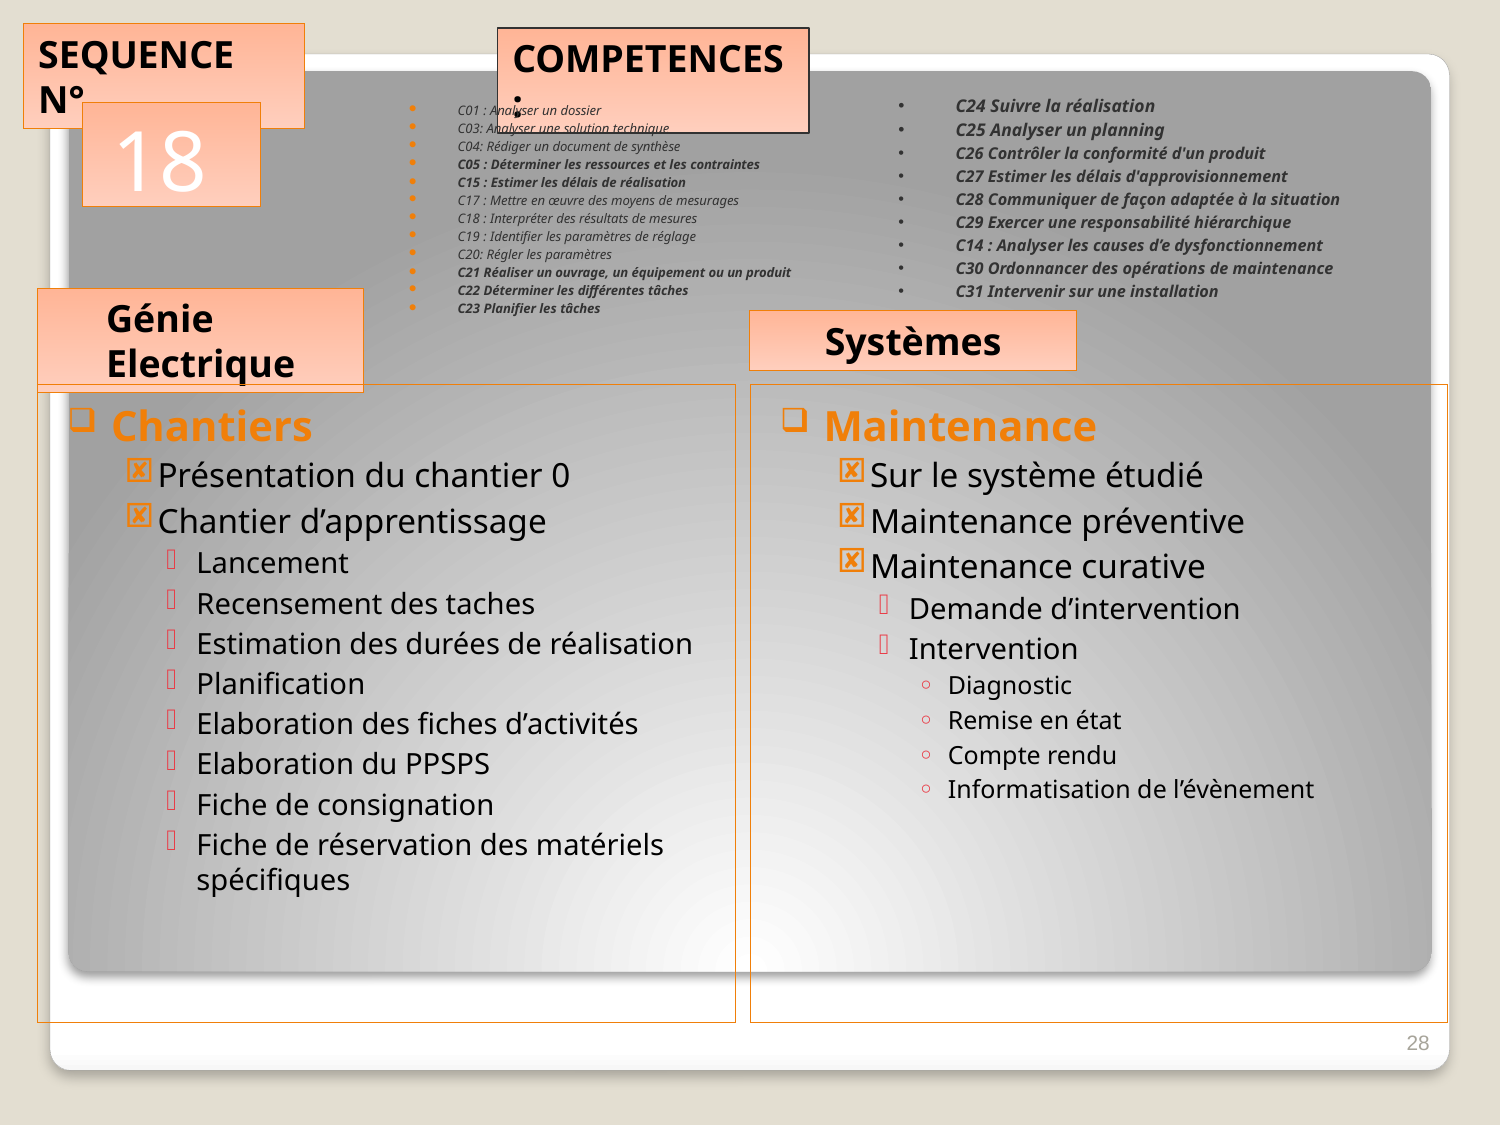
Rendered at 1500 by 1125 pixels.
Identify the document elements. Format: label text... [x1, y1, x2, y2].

list 18 [82, 102, 261, 207]
slide_number 28 [1369, 1002, 1445, 1063]
text_box C24 Suivre la réalisation C25 Analyser un planning C26 Contrôler la conformité d'un produit C27 Estimer les délais d'approvisionnement C28 Communiquer de façon adaptée à la situation C29 Exercer une responsabilité hiérarchique C14 : Analyser les causes d’e dysfonctionnement C30 Ordonnancer des opérations de maintenance C31 Intervenir sur une installation [883, 87, 1463, 311]
list C01 : Analyser un dossier C03: Analyser une solution technique C04: Rédiger un document de synthèse C05 : Déterminer les ressources et les contraintes C15 : Estimer les délais de réalisation C17 : Mettre en œuvre des moyens de mesurages C18 : Interpréter des résultats de mesures C19 : Identifier les paramètres de réglage C20: Régler les paramètres C21 Réaliser un ouvrage, un équipement ou un produit C22 Déterminer les différentes tâches C23 Planifier les tâches [378, 87, 899, 325]
list Chantiers Présentation du chantier 0 Chantier d’apprentissage Lancement Recensement des taches Estimation des durées de réalisation Planification Elaboration des fiches d’activités Elaboration du PPSPS Fiche de consignation Fiche de réservation des matériels spécifiques [37, 384, 736, 1023]
list Maintenance Sur le système étudié Maintenance préventive Maintenance curative Demande d’intervention Intervention Diagnostic Remise en état Compte rendu Informatisation de l’évènement [750, 384, 1448, 1023]
